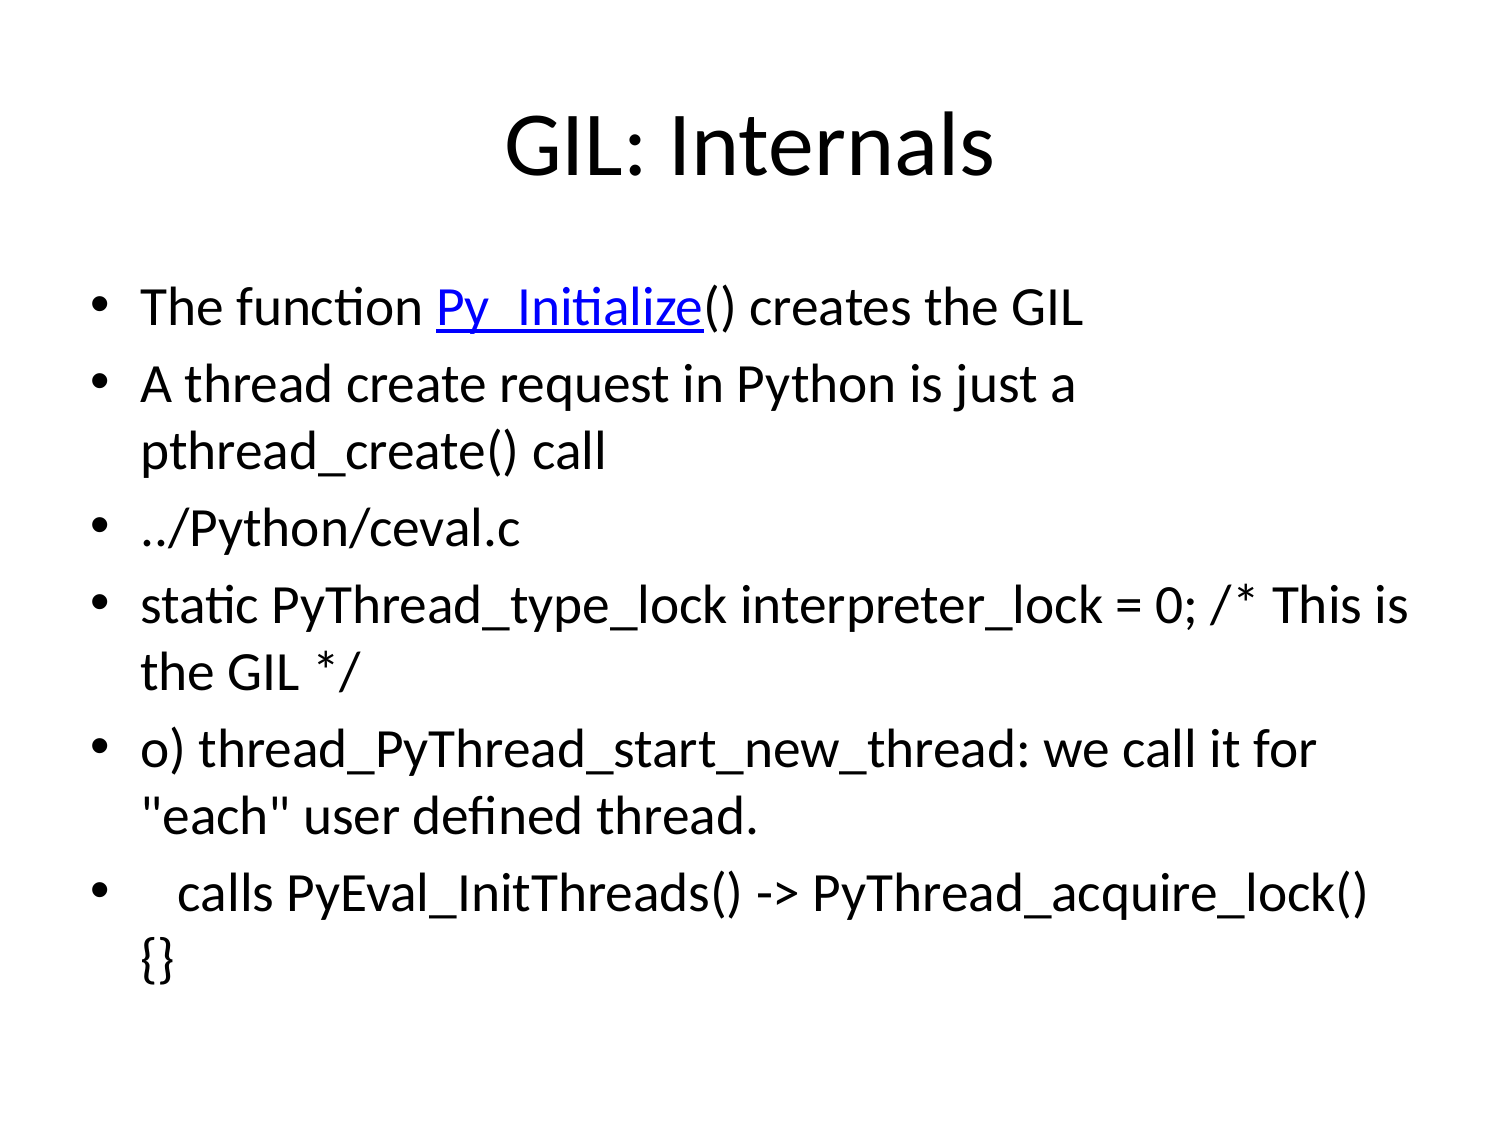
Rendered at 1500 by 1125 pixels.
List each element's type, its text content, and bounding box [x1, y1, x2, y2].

title GIL: Internals [75, 45, 1425, 233]
list The function Py_Initialize() creates the GIL A thread create request in Python is just a pthread_create() call ../Python/ceval.c static PyThread_type_lock interpreter_lock = 0; /* This is the GIL */ o) thread_PyThread_start_new_thread: we call it for "each" user defined thread. calls PyEval_InitThreads() -> PyThread_acquire_lock() {} [75, 262, 1425, 1005]
